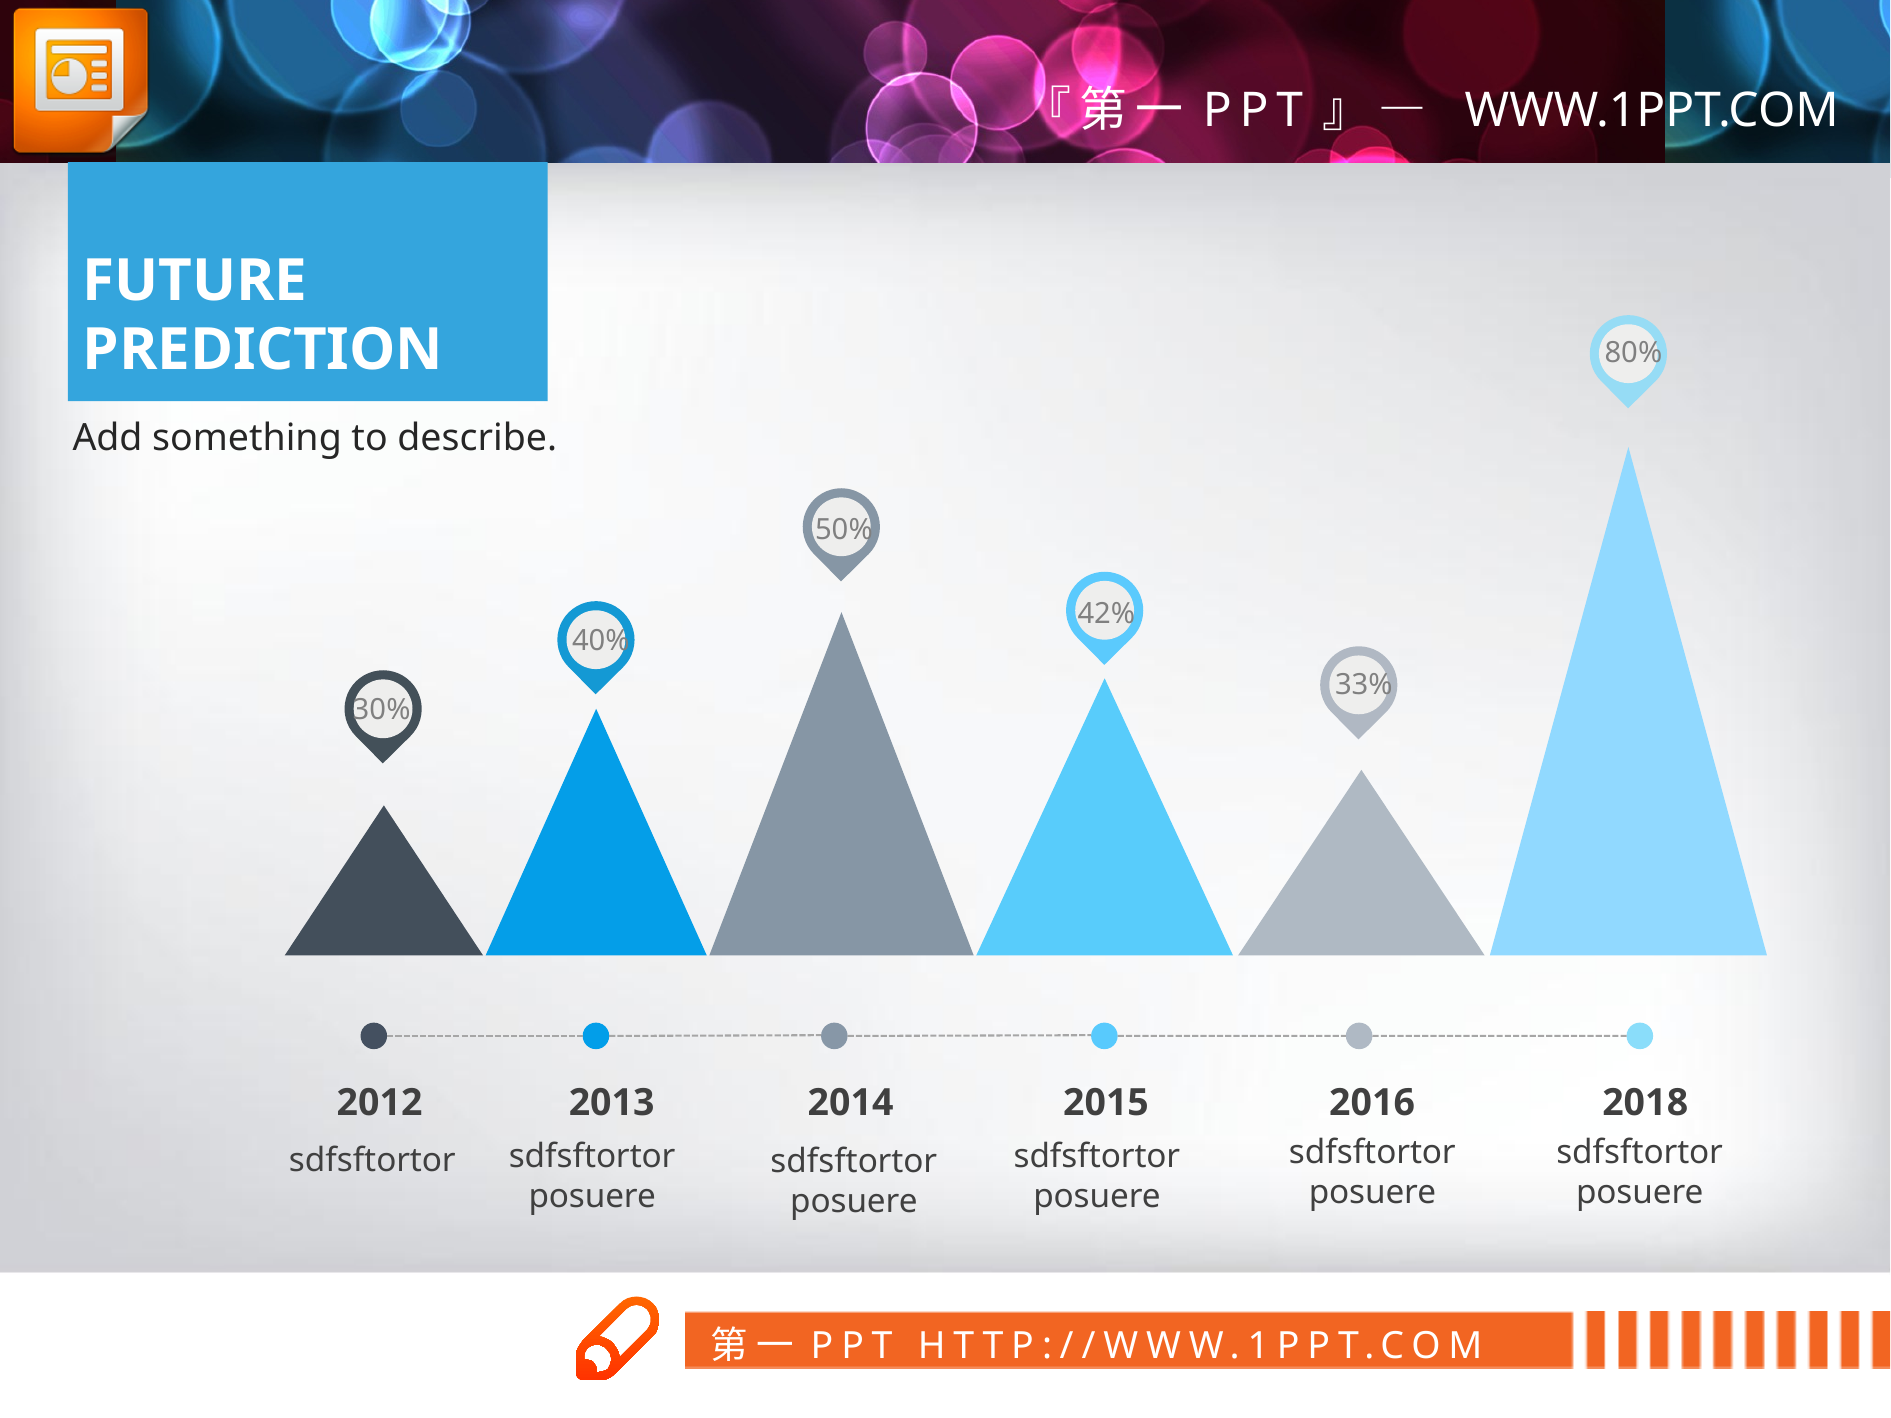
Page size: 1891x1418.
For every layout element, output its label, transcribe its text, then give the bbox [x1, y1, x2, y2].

text_box 2014 [792, 1070, 909, 1131]
text_box 33% [1402, 658, 1408, 708]
text_box sdfsftortor posuere [1534, 1122, 1746, 1218]
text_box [557, 600, 635, 679]
text_box 2015 [1048, 1070, 1165, 1126]
text_box [709, 612, 974, 956]
text_box Add something to describe. [57, 405, 786, 465]
text_box 2016 [1314, 1070, 1431, 1122]
text_box [821, 1022, 848, 1050]
text_box 2018 [1587, 1070, 1704, 1122]
text_box [1626, 1022, 1654, 1050]
text_box FUTURE PREDICTION [67, 162, 548, 402]
text_box [284, 805, 484, 956]
text_box [1091, 1022, 1118, 1050]
text_box sdfsftortor posuere [1266, 1122, 1478, 1218]
picture [685, 1311, 1891, 1369]
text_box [344, 669, 422, 748]
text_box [1065, 571, 1144, 650]
text_box 80% [1673, 326, 1678, 376]
text_box [1346, 1022, 1373, 1050]
text_box [976, 678, 1234, 956]
text_box sdfsftortor [266, 1130, 478, 1186]
text_box [1489, 446, 1767, 956]
picture [0, 0, 1891, 1275]
text_box [582, 1022, 609, 1050]
text_box [485, 708, 707, 956]
text_box 2012 [321, 1070, 438, 1130]
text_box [802, 487, 881, 566]
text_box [1319, 646, 1398, 724]
text_box sdfsftortor posuere [486, 1126, 698, 1222]
text_box sdfsftortor posuere [748, 1131, 960, 1227]
text_box sdfsftortor posuere [991, 1126, 1203, 1222]
text_box 40% [639, 614, 645, 664]
text_box [1238, 769, 1485, 956]
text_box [1589, 314, 1668, 393]
text_box 2013 [553, 1070, 670, 1126]
text_box [360, 1022, 387, 1050]
